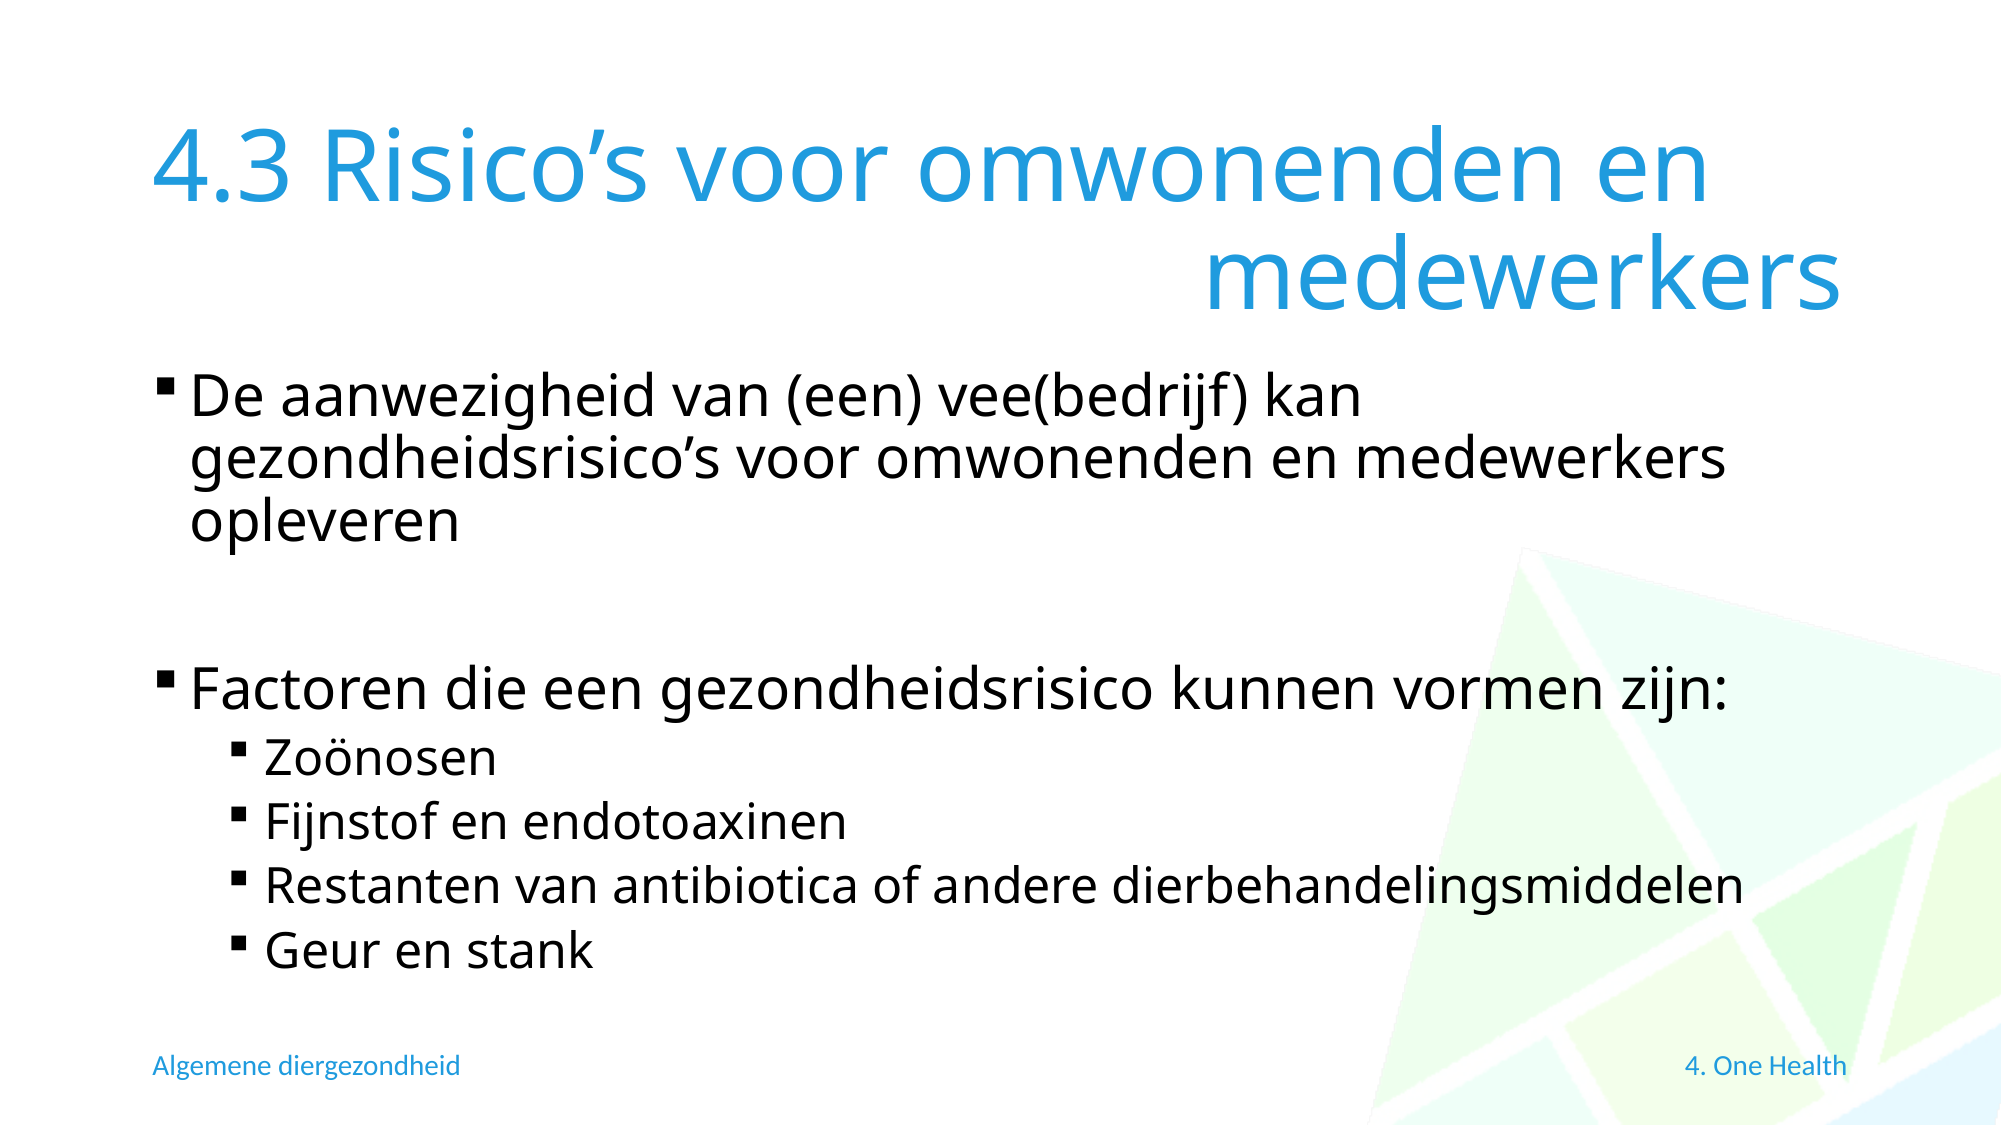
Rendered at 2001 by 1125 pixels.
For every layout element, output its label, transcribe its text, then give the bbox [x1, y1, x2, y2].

list De aanwezigheid van (een) vee(bedrijf) kan gezondheidsrisico’s voor omwonenden en medewerkers opleveren Factoren die een gezondheidsrisico kunnen vormen zijn: Zoönosen Fijnstof en endotoaxinen Restanten van antibiotica of andere dierbehandelingsmiddelen Geur en stank [137, 358, 1863, 1073]
list Algemene diergezondheid [137, 1042, 588, 1103]
title 4.3 Risico’s voor omwonenden en medewerkers [137, 93, 2000, 353]
list 4. One Health [1412, 1042, 1863, 1103]
